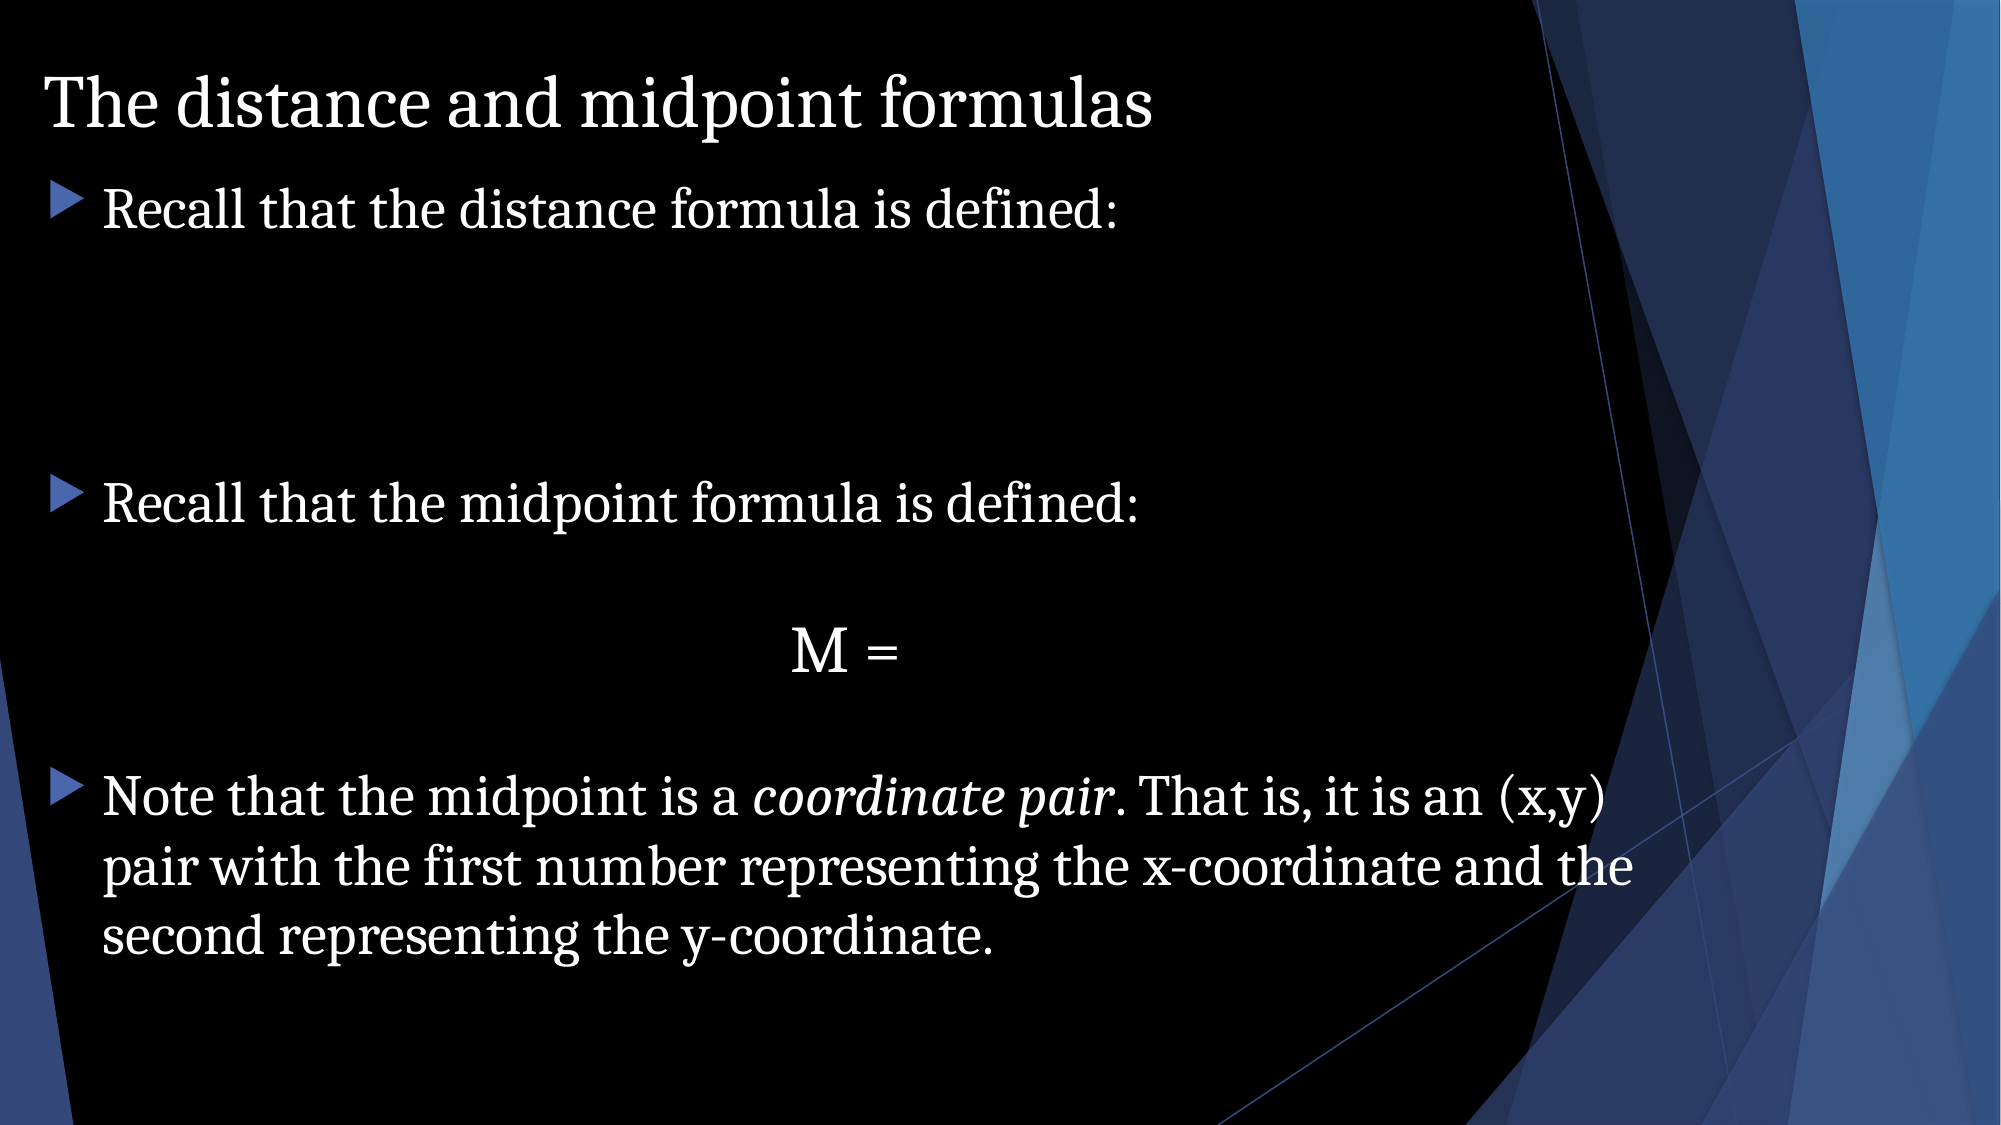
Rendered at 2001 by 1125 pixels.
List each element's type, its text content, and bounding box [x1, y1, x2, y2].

title The distance and midpoint formulas [28, 45, 1439, 262]
